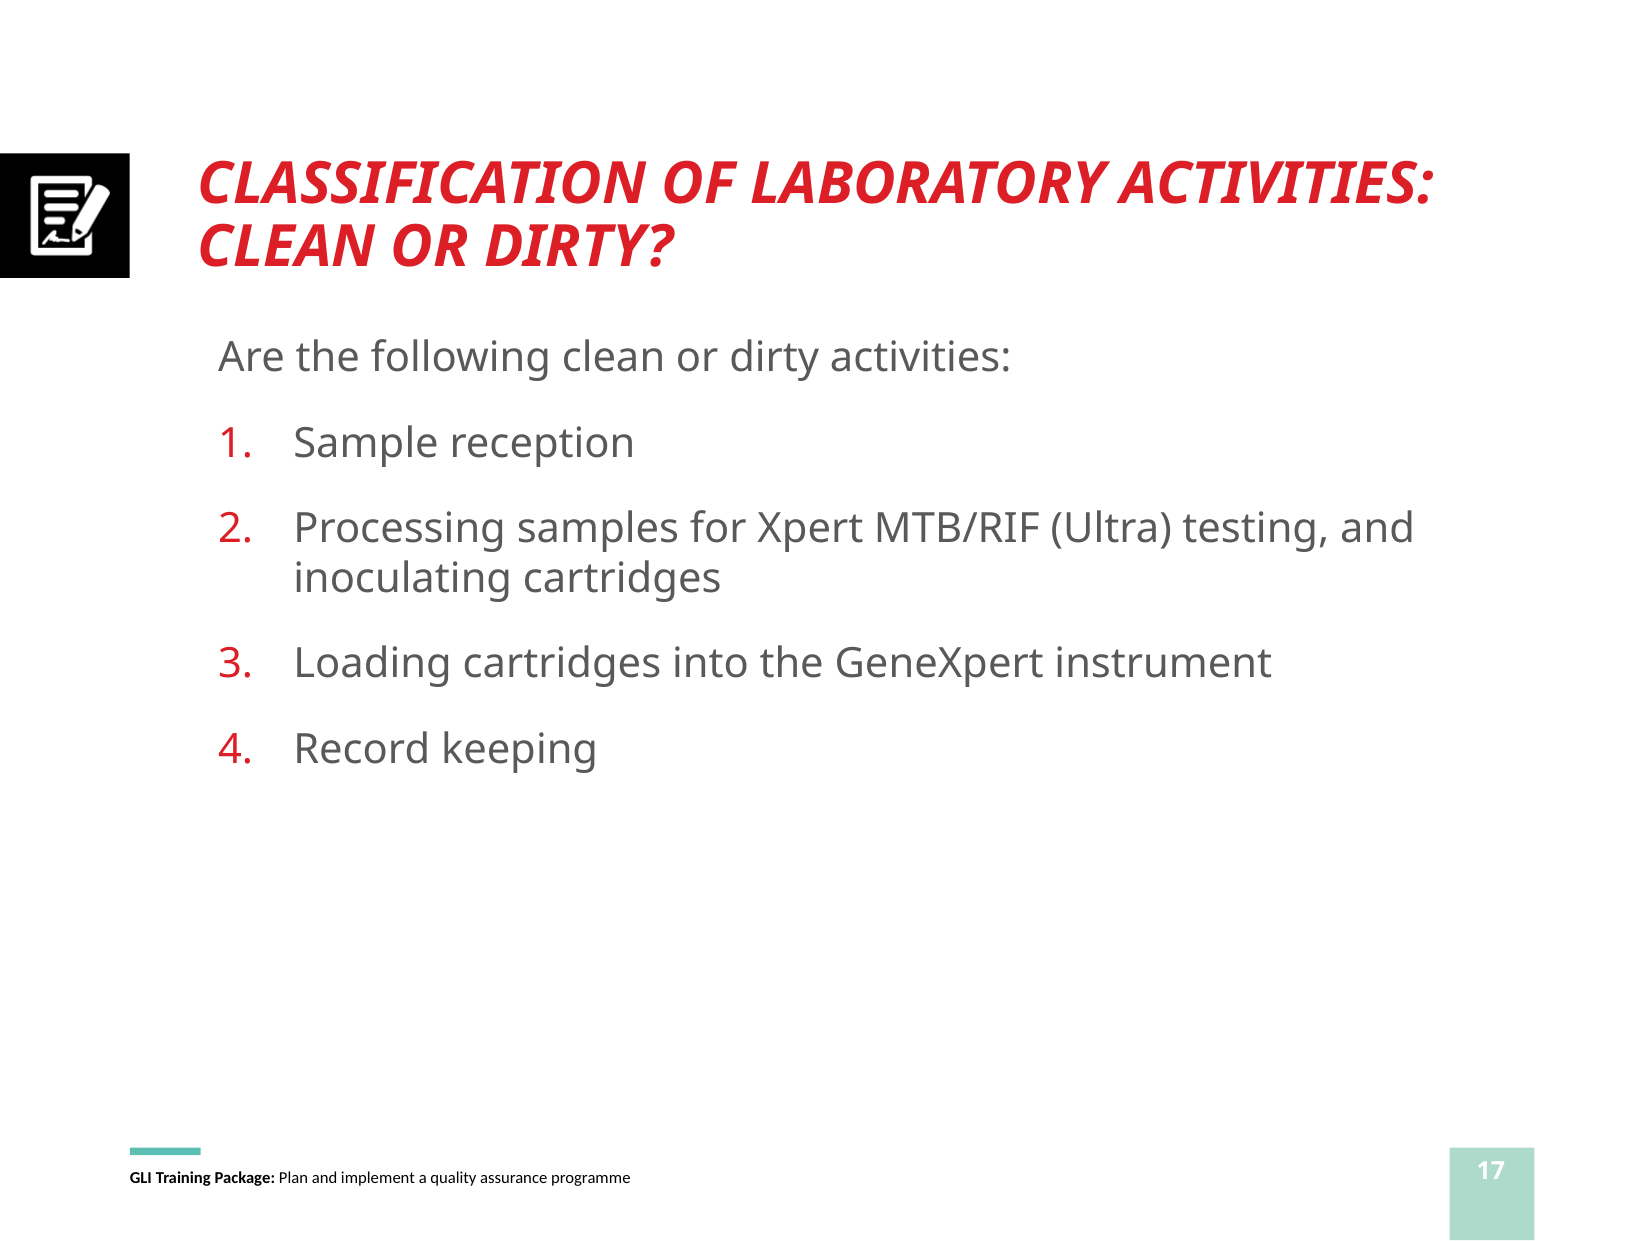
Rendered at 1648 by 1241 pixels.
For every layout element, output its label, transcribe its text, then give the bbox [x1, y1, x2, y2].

picture [12, 158, 122, 270]
list Are the following clean or dirty activities: Sample reception Processing samples for Xpert MTB/RIF (Ultra) testing, and inoculating cartridges Loading cartridges into the GeneXpert instrument Record keeping [197, 330, 1450, 1087]
title CLASSIFICATION OF LABORATORY ACTIVITIES: CLEAN OR DIRTY? [197, 153, 1450, 278]
